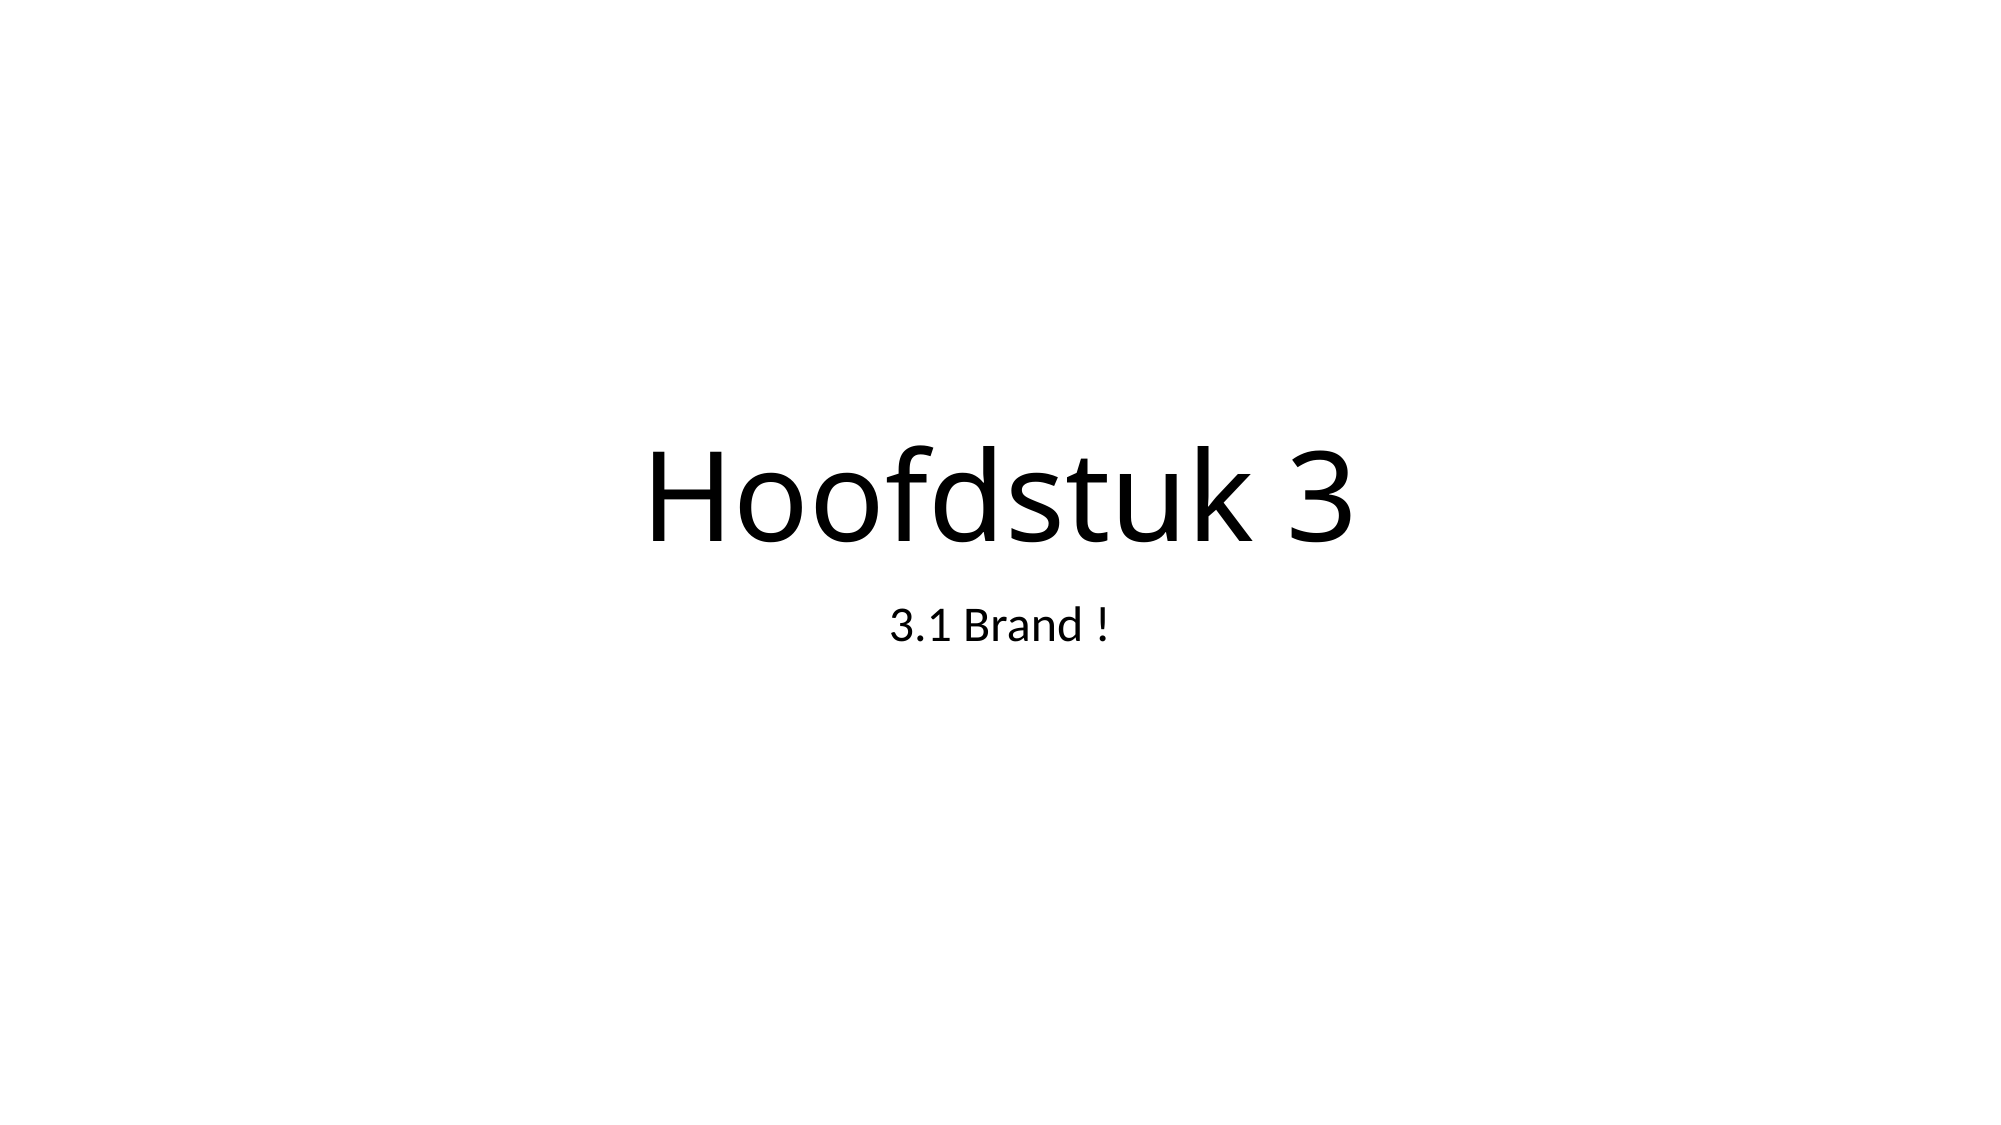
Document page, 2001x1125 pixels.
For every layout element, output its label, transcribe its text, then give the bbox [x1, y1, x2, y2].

title Hoofdstuk 3 [249, 184, 1750, 576]
subtitle 3.1 Brand ! [249, 590, 1750, 863]
